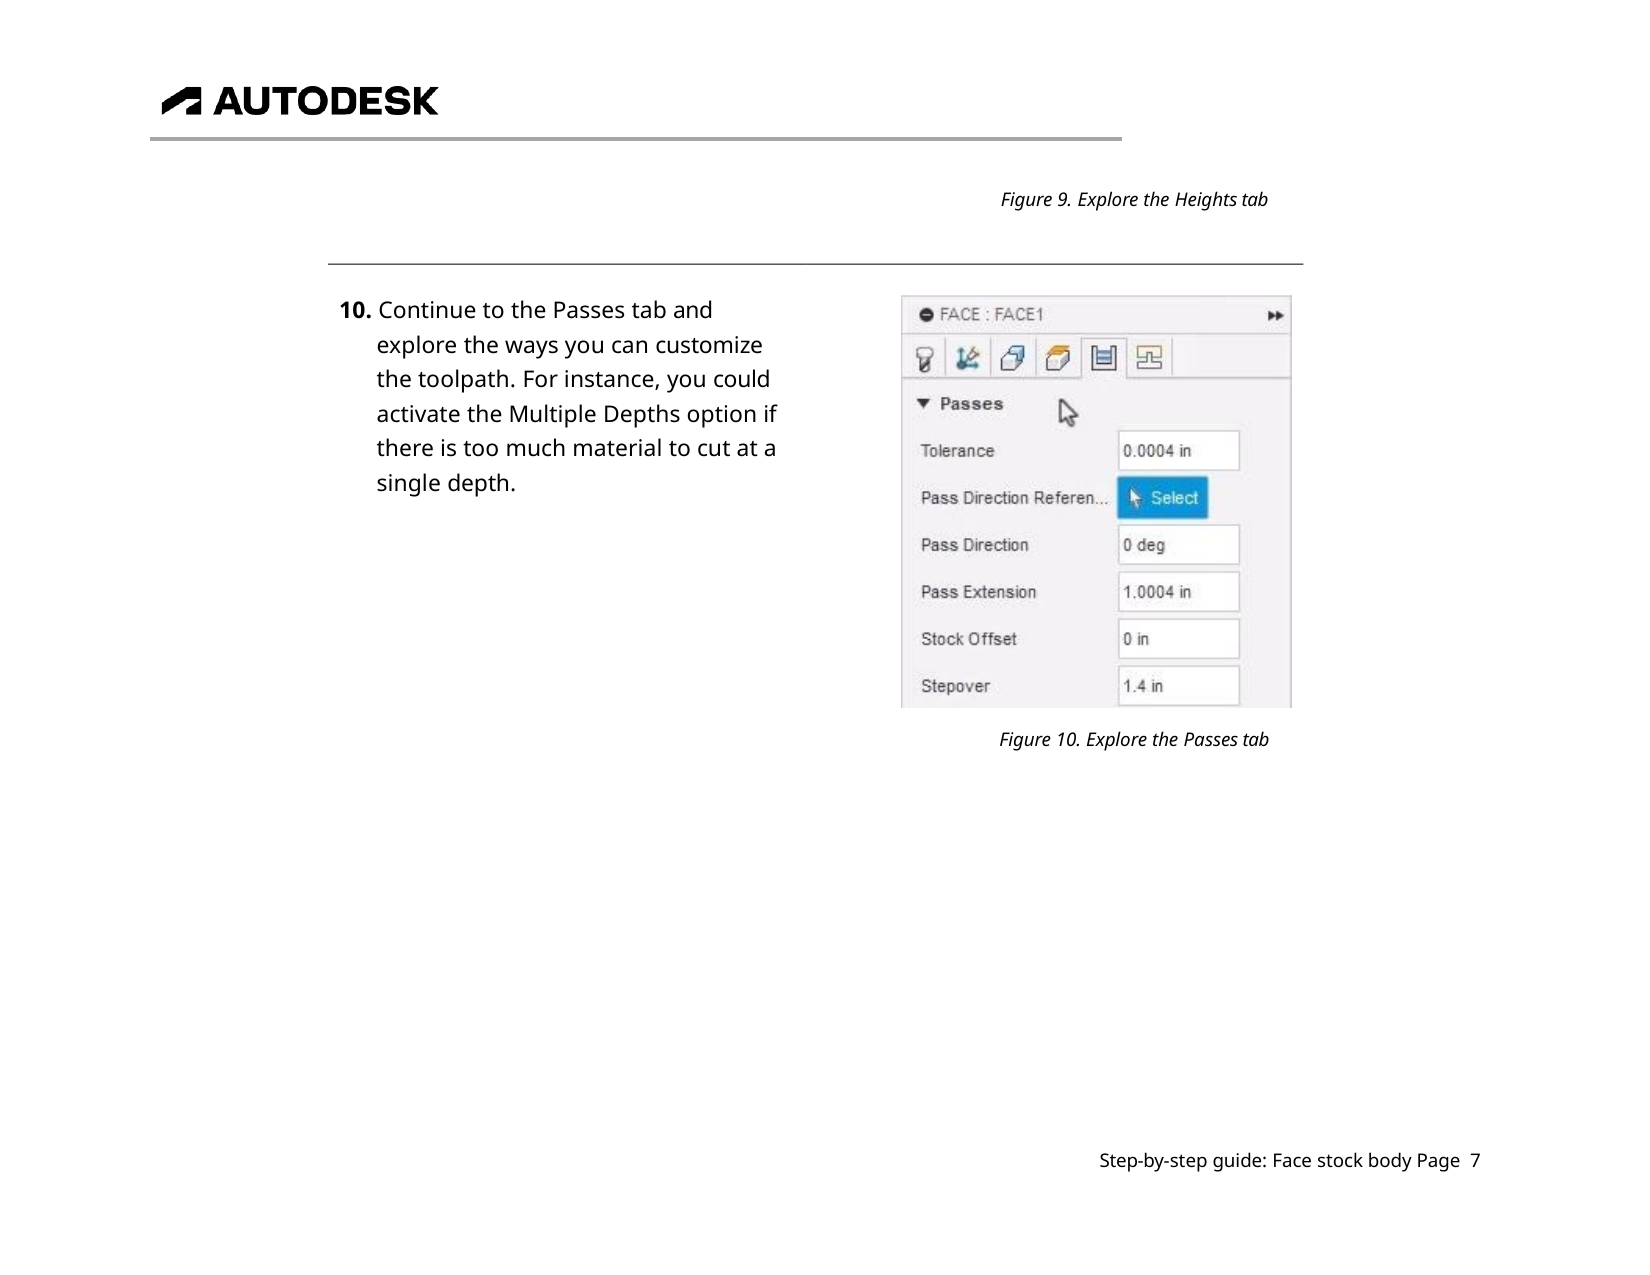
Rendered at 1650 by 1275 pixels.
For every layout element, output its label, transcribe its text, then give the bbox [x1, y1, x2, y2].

text_box Figure 9. Explore the Heights tab [998, 185, 1294, 211]
text_box 10. Continue to the Passes tab and explore the ways you can customize the toolpath. For instance, you could activate the Multiple Depths option if there is too much material to cut at a single depth. [337, 286, 784, 496]
picture [161, 86, 439, 115]
text_box Figure 10. Explore the Passes tab [997, 725, 1294, 751]
picture [900, 294, 1292, 708]
slide_number Step-by-step guide: Face stock body Page 10 [1097, 1145, 1509, 1275]
